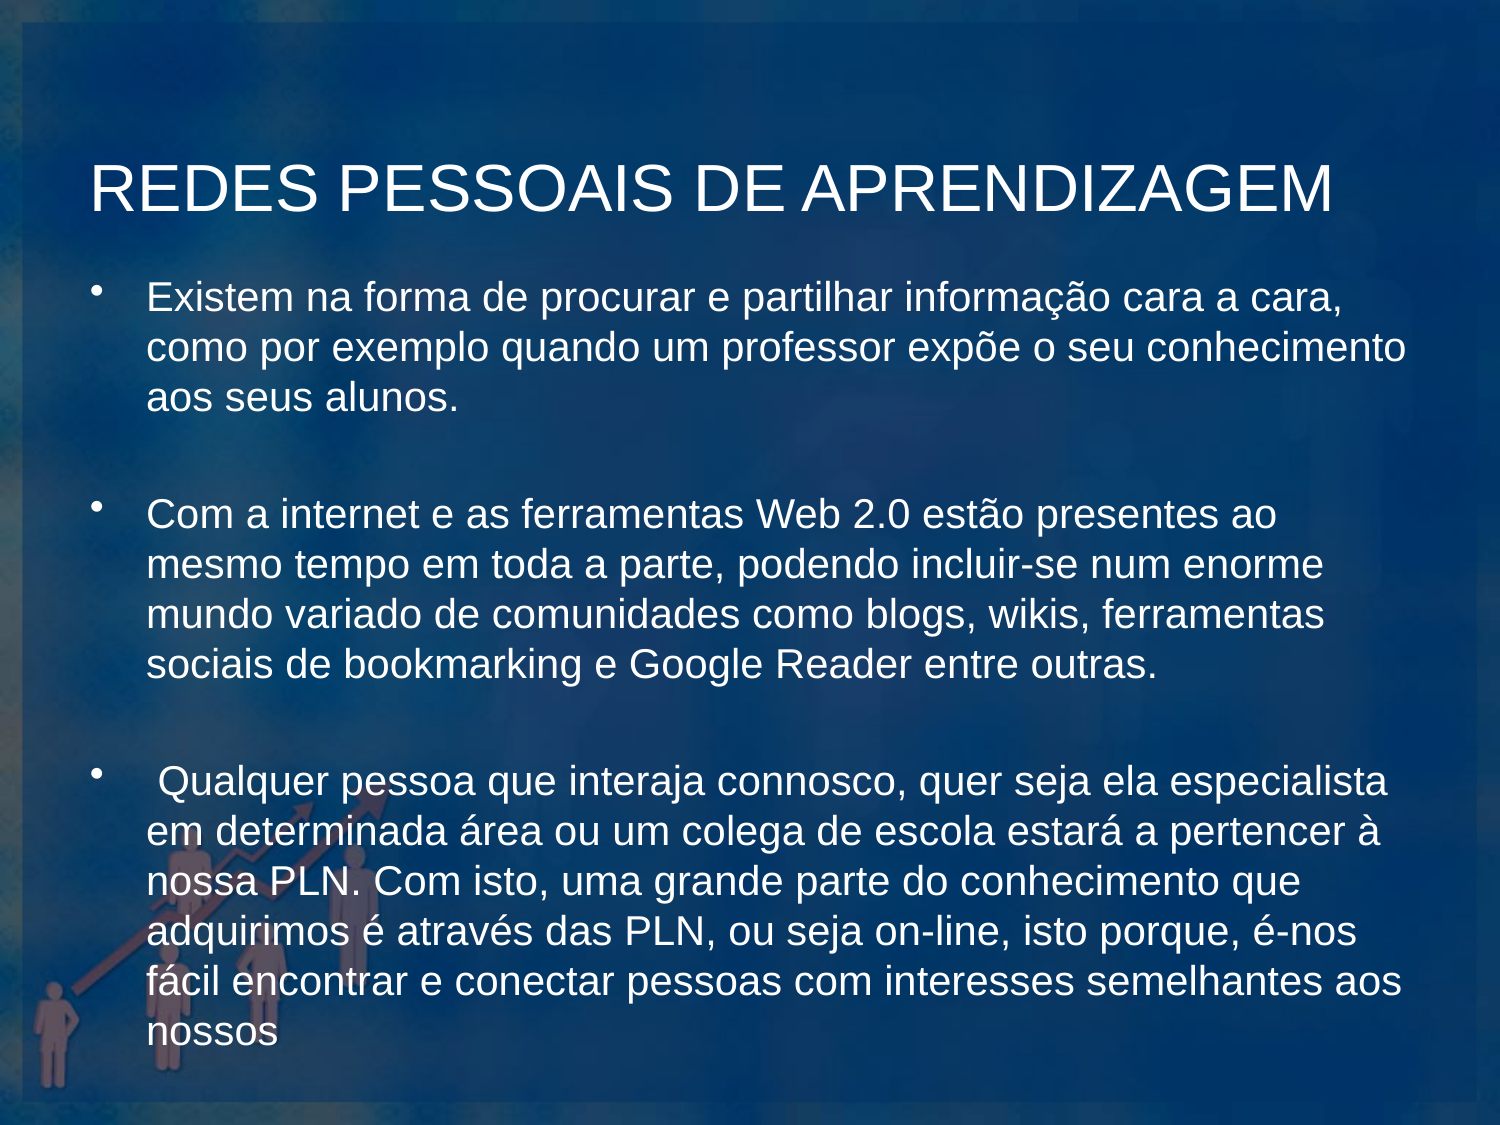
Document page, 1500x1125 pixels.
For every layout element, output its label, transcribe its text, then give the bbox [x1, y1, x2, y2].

list Existem na forma de procurar e partilhar informação cara a cara, como por exemplo quando um professor expõe o seu conhecimento aos seus alunos. Com a internet e as ferramentas Web 2.0 estão presentes ao mesmo tempo em toda a parte, podendo incluir-se num enorme mundo variado de comunidades como blogs, wikis, ferramentas sociais de bookmarking e Google Reader entre outras. Qualquer pessoa que interaja connosco, quer seja ela especialista em determinada área ou um colega de escola estará a pertencer à nossa PLN. Com isto, uma grande parte do conhecimento que adquirimos é através das PLN, ou seja on-line, isto porque, é-nos fácil encontrar e conectar pessoas com interesses semelhantes aos nossos [74, 262, 1425, 1006]
picture [0, 0, 1500, 1125]
title REDES PESSOAIS DE APRENDIZAGEM [74, 44, 1425, 233]
